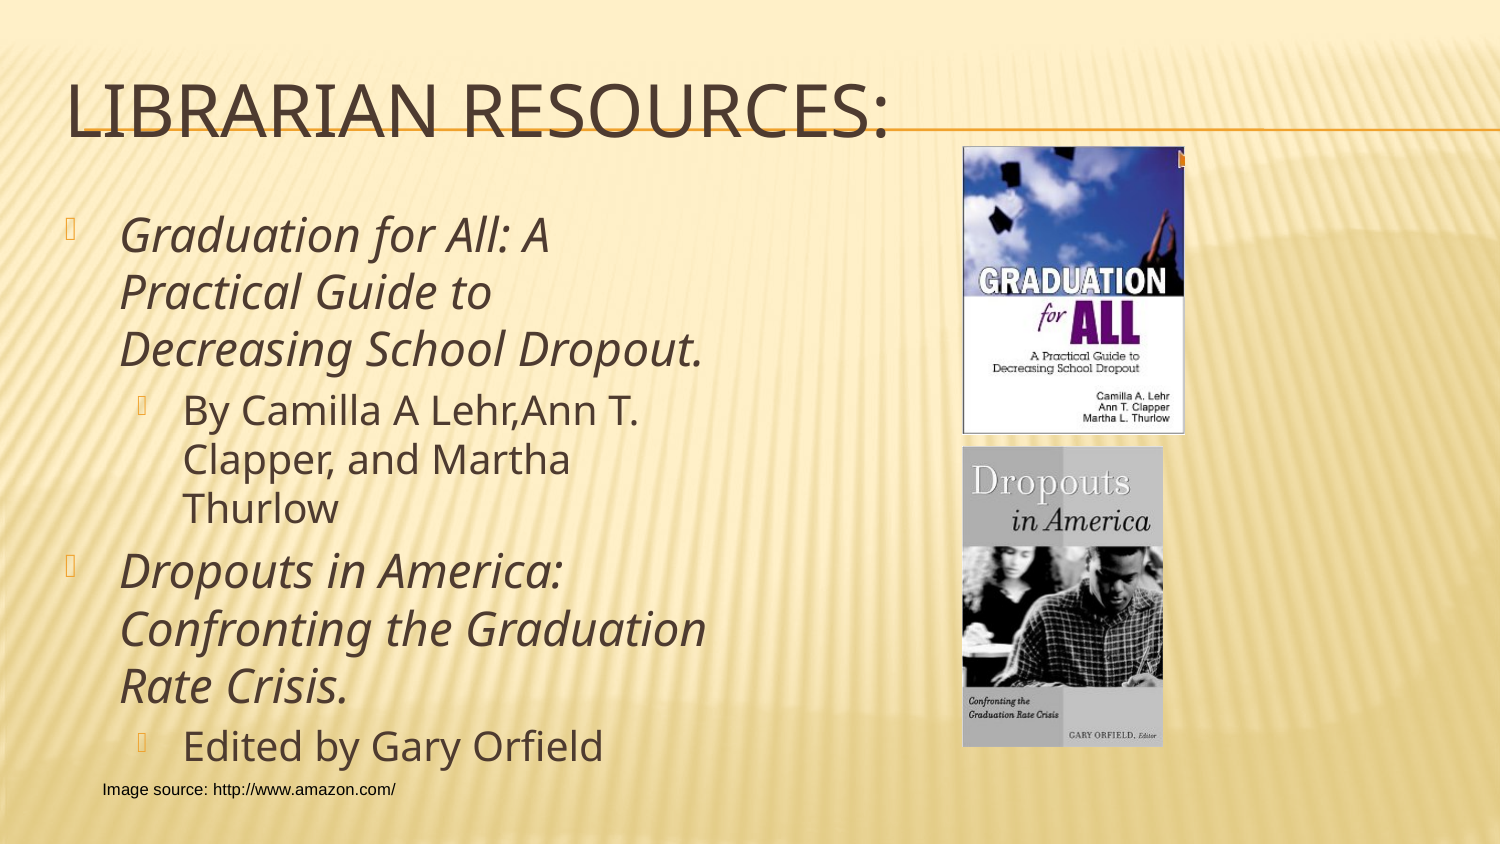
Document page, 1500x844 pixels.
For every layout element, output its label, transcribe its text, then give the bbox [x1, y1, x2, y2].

text_box Image source: http://www.amazon.com/ [87, 771, 1238, 807]
picture [962, 446, 1163, 748]
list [962, 146, 1186, 435]
title Librarian resources: [49, 56, 1475, 160]
list Graduation for All: A Practical Guide to Decreasing School Dropout. By Camilla A Lehr,Ann T. Clapper, and Martha Thurlow Dropouts in America: Confronting the Graduation Rate Crisis. Edited by Gary Orfield [50, 196, 738, 779]
